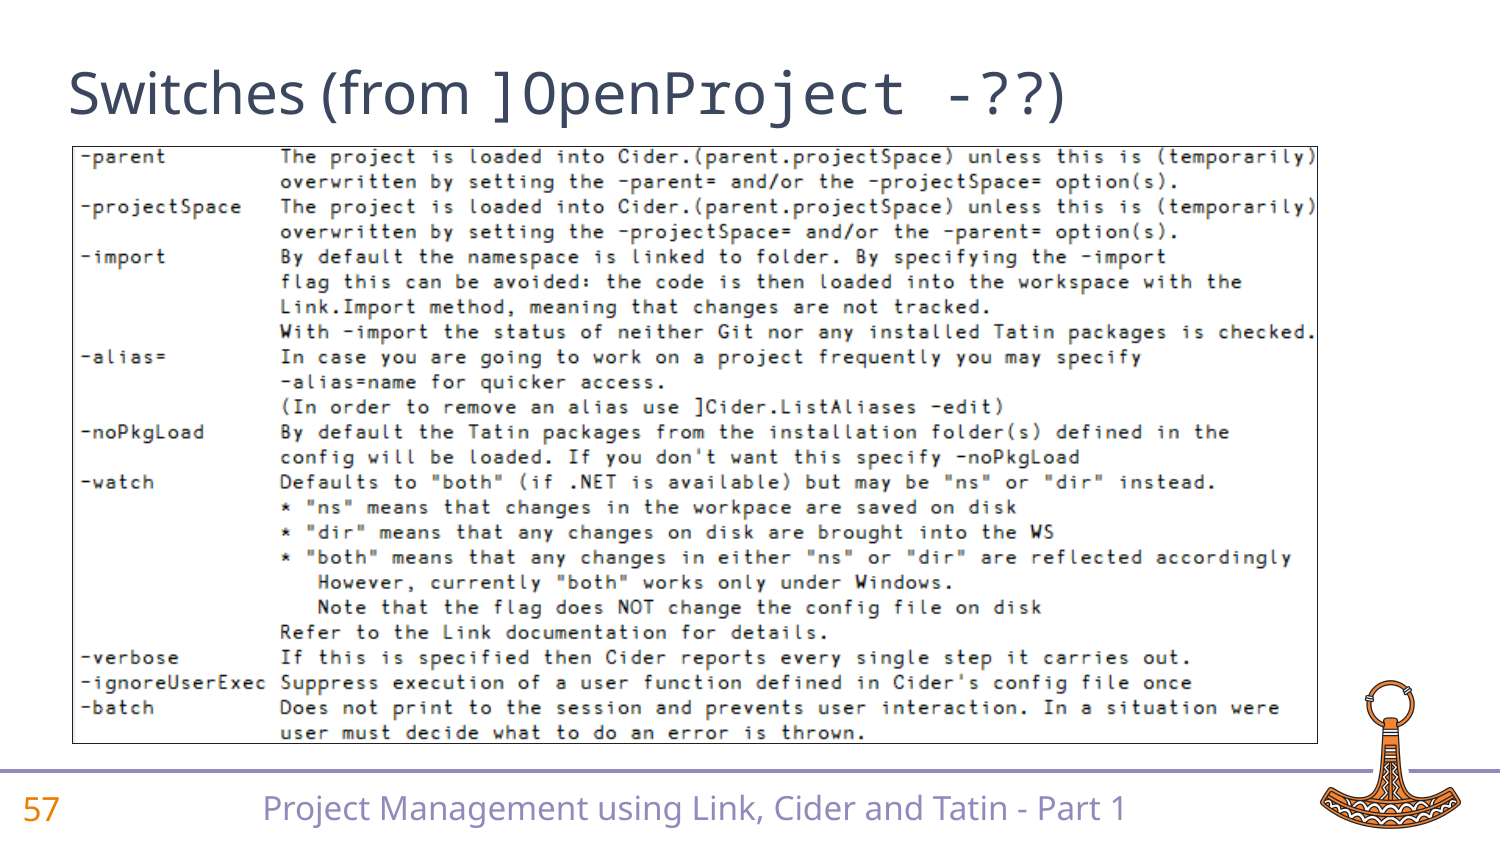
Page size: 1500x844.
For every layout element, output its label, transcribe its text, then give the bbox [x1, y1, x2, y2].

title Switches (from ]OpenProject -??) [53, 21, 1203, 134]
picture [71, 146, 1318, 744]
picture [1320, 680, 1461, 829]
